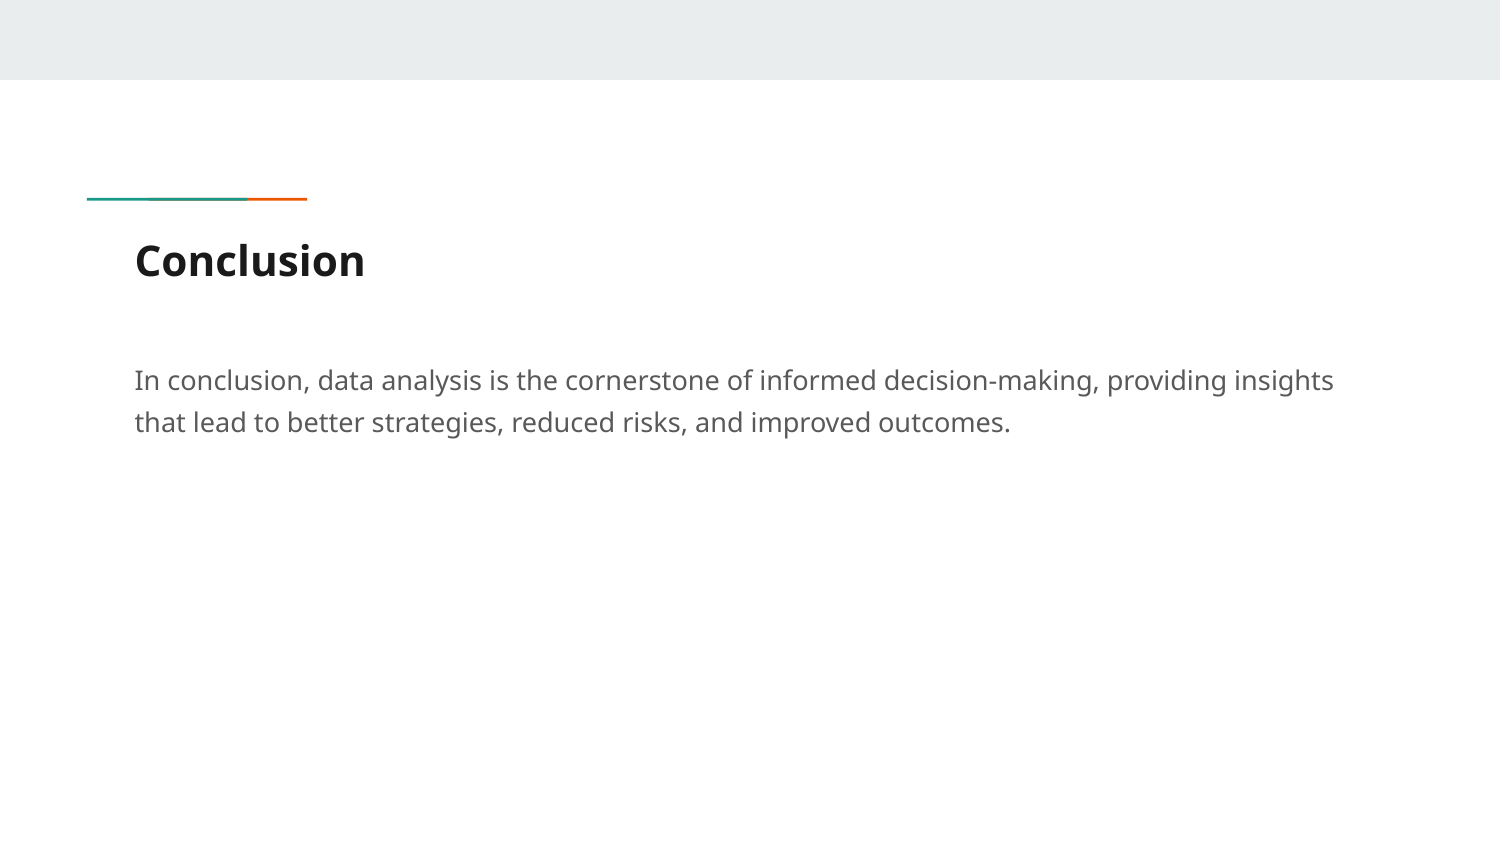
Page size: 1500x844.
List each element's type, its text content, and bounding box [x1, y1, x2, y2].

list In conclusion, data analysis is the cornerstone of informed decision-making, providing insights that lead to better strategies, reduced risks, and improved outcomes. [119, 341, 1381, 712]
title Conclusion [119, 216, 1381, 305]
